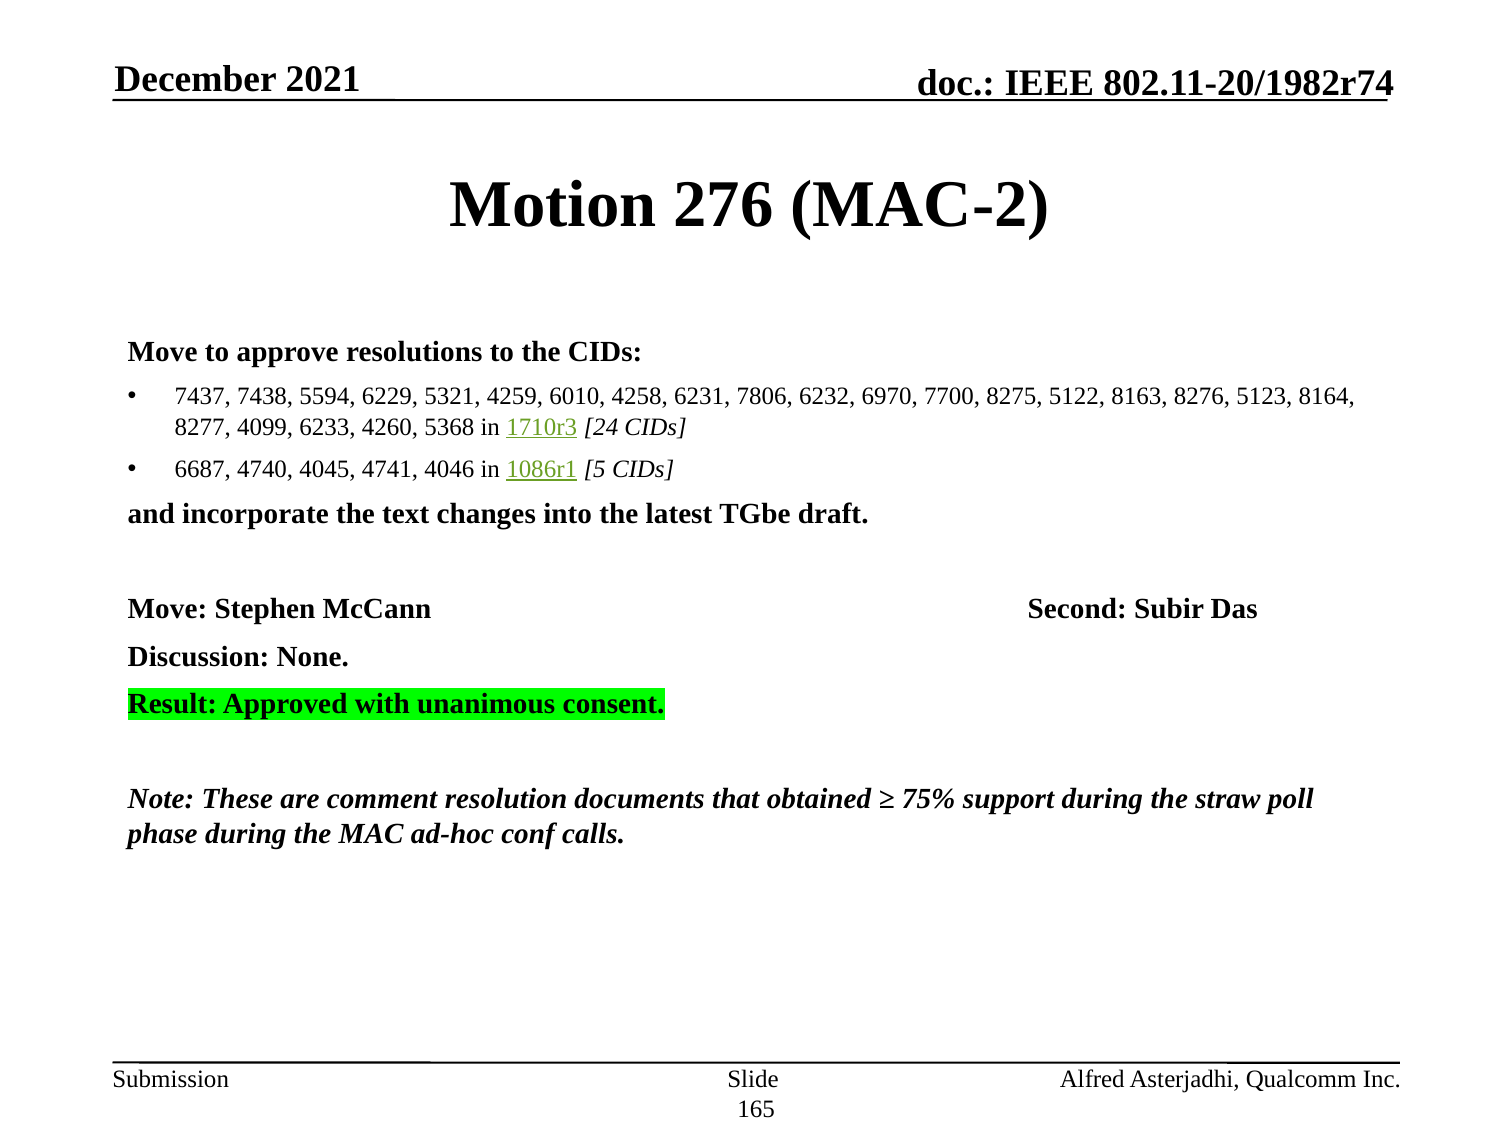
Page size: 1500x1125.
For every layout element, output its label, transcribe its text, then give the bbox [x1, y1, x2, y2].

list Move to approve resolutions to the CIDs: 7437, 7438, 5594, 6229, 5321, 4259, 6010, 4258, 6231, 7806, 6232, 6970, 7700, 8275, 5122, 8163, 8276, 5123, 8164, 8277, 4099, 6233, 4260, 5368 in 1710r3 [24 CIDs] 6687, 4740, 4045, 4741, 4046 in 1086r1 [5 CIDs] and incorporate the text changes into the latest TGbe draft. Move: Stephen McCann Second: Subir Das Discussion: None. Result: Approved with unanimous consent. Note: These are comment resolution documents that obtained ≥ 75% support during the straw poll phase during the MAC ad-hoc conf calls. [112, 324, 1388, 1063]
slide_number Slide 165 [712, 1061, 800, 1123]
title Motion 276 (MAC-2) [112, 112, 1388, 288]
footer Alfred Asterjadhi, Qualcomm Inc. [878, 1061, 1402, 1093]
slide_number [114, 54, 423, 100]
